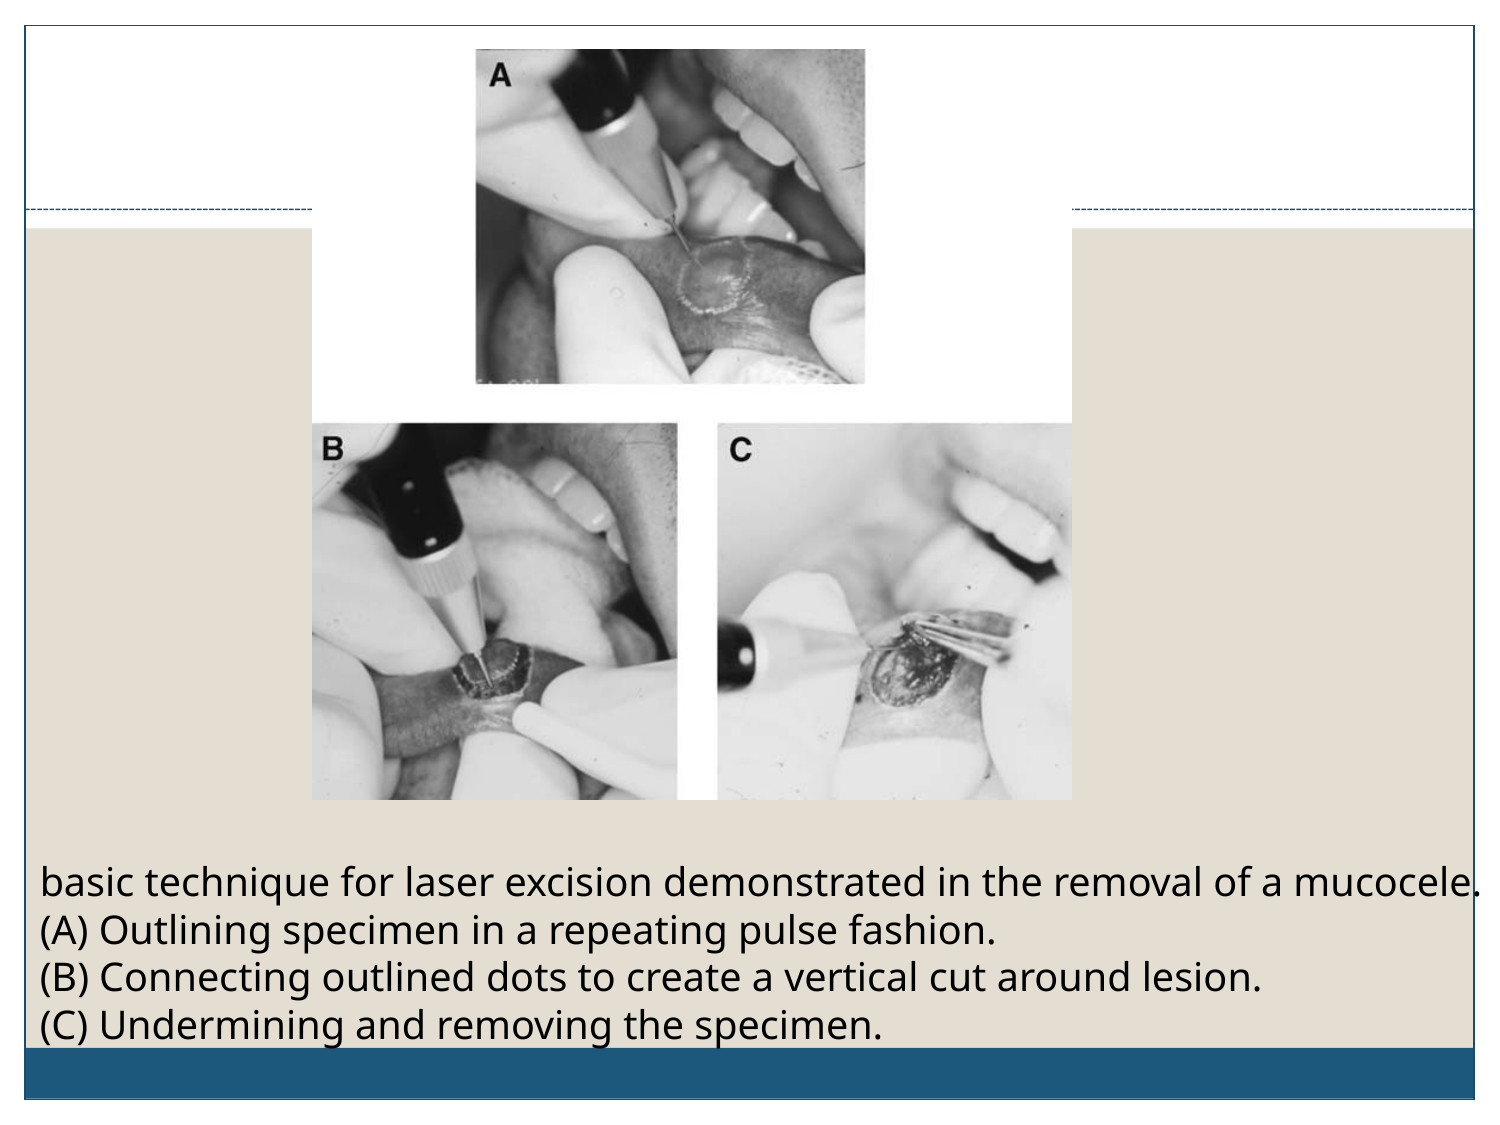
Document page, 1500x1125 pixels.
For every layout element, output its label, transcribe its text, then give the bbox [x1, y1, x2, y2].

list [312, 49, 1073, 801]
text_box basic technique for laser excision demonstrated in the removal of a mucocele. (A) Outlining specimen in a repeating pulse fashion. (B) Connecting outlined dots to create a vertical cut around lesion. (C) Undermining and removing the specimen. [24, 849, 1500, 1055]
